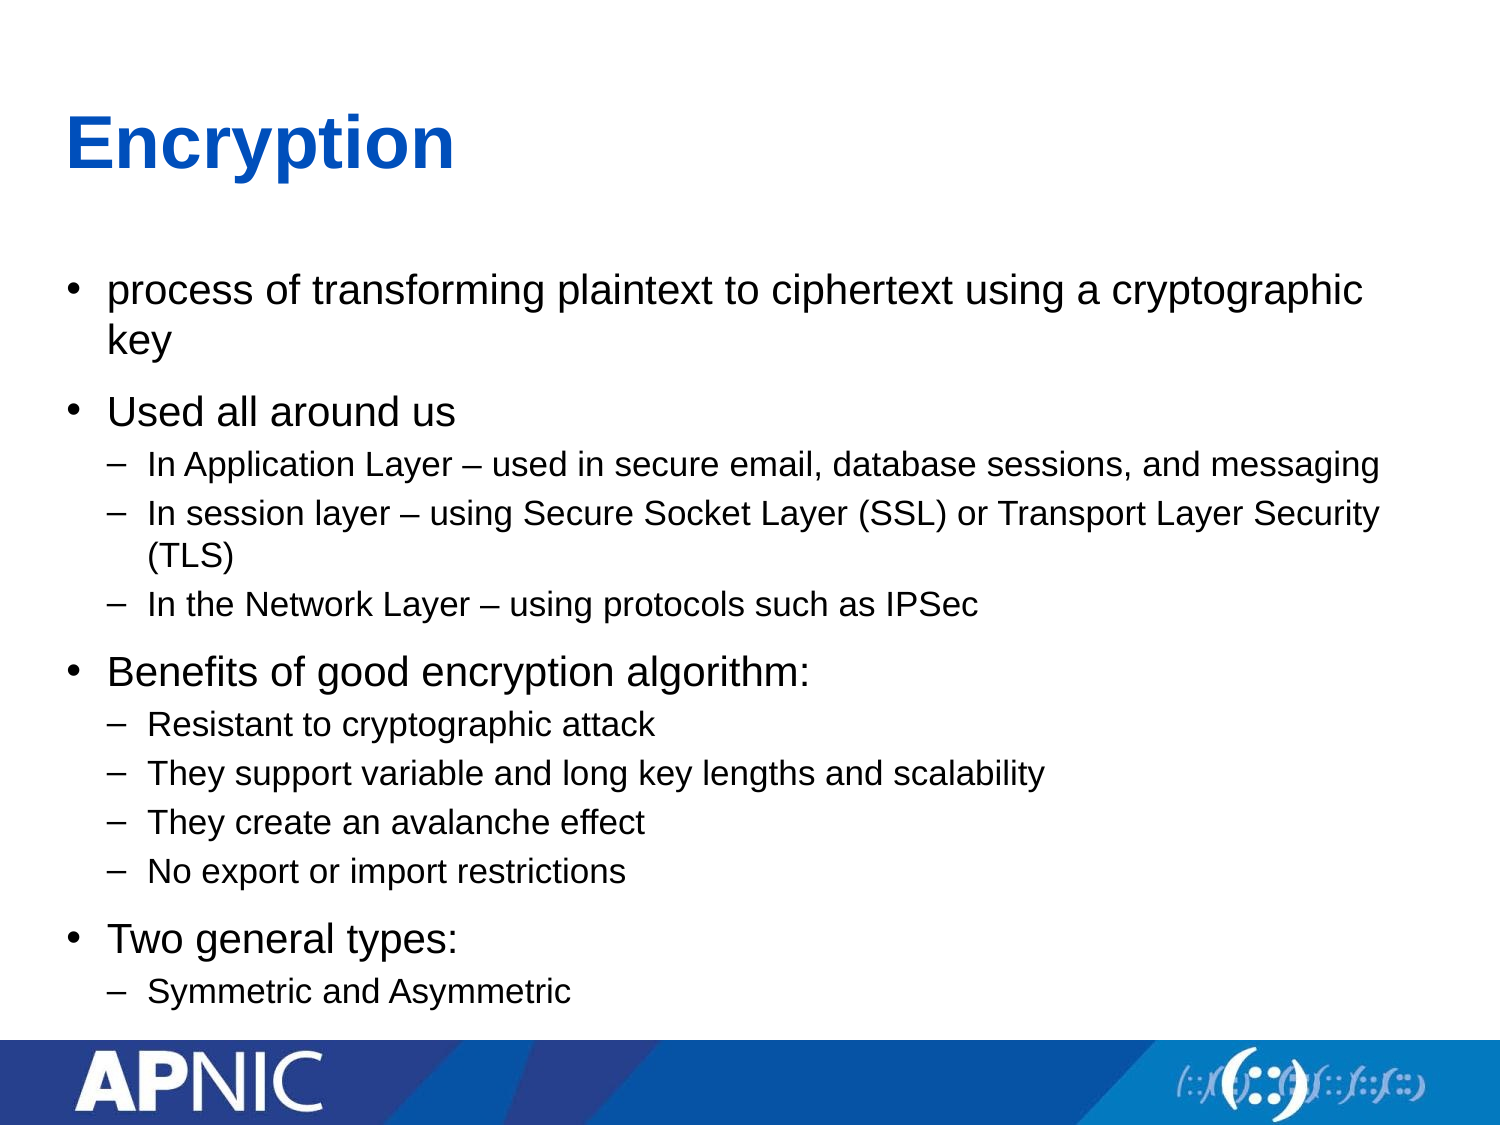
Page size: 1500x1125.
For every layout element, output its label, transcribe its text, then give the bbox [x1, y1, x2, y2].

title Encryption [64, 45, 1436, 233]
list process of transforming plaintext to ciphertext using a cryptographic key Used all around us In Application Layer – used in secure email, database sessions, and messaging In session layer – using Secure Socket Layer (SSL) or Transport Layer Security (TLS) In the Network Layer – using protocols such as IPSec Benefits of good encryption algorithm: Resistant to cryptographic attack They support variable and long key lengths and scalability They create an avalanche effect No export or import restrictions Two general types: Symmetric and Asymmetric [66, 262, 1437, 1012]
picture [0, 1040, 1500, 1125]
